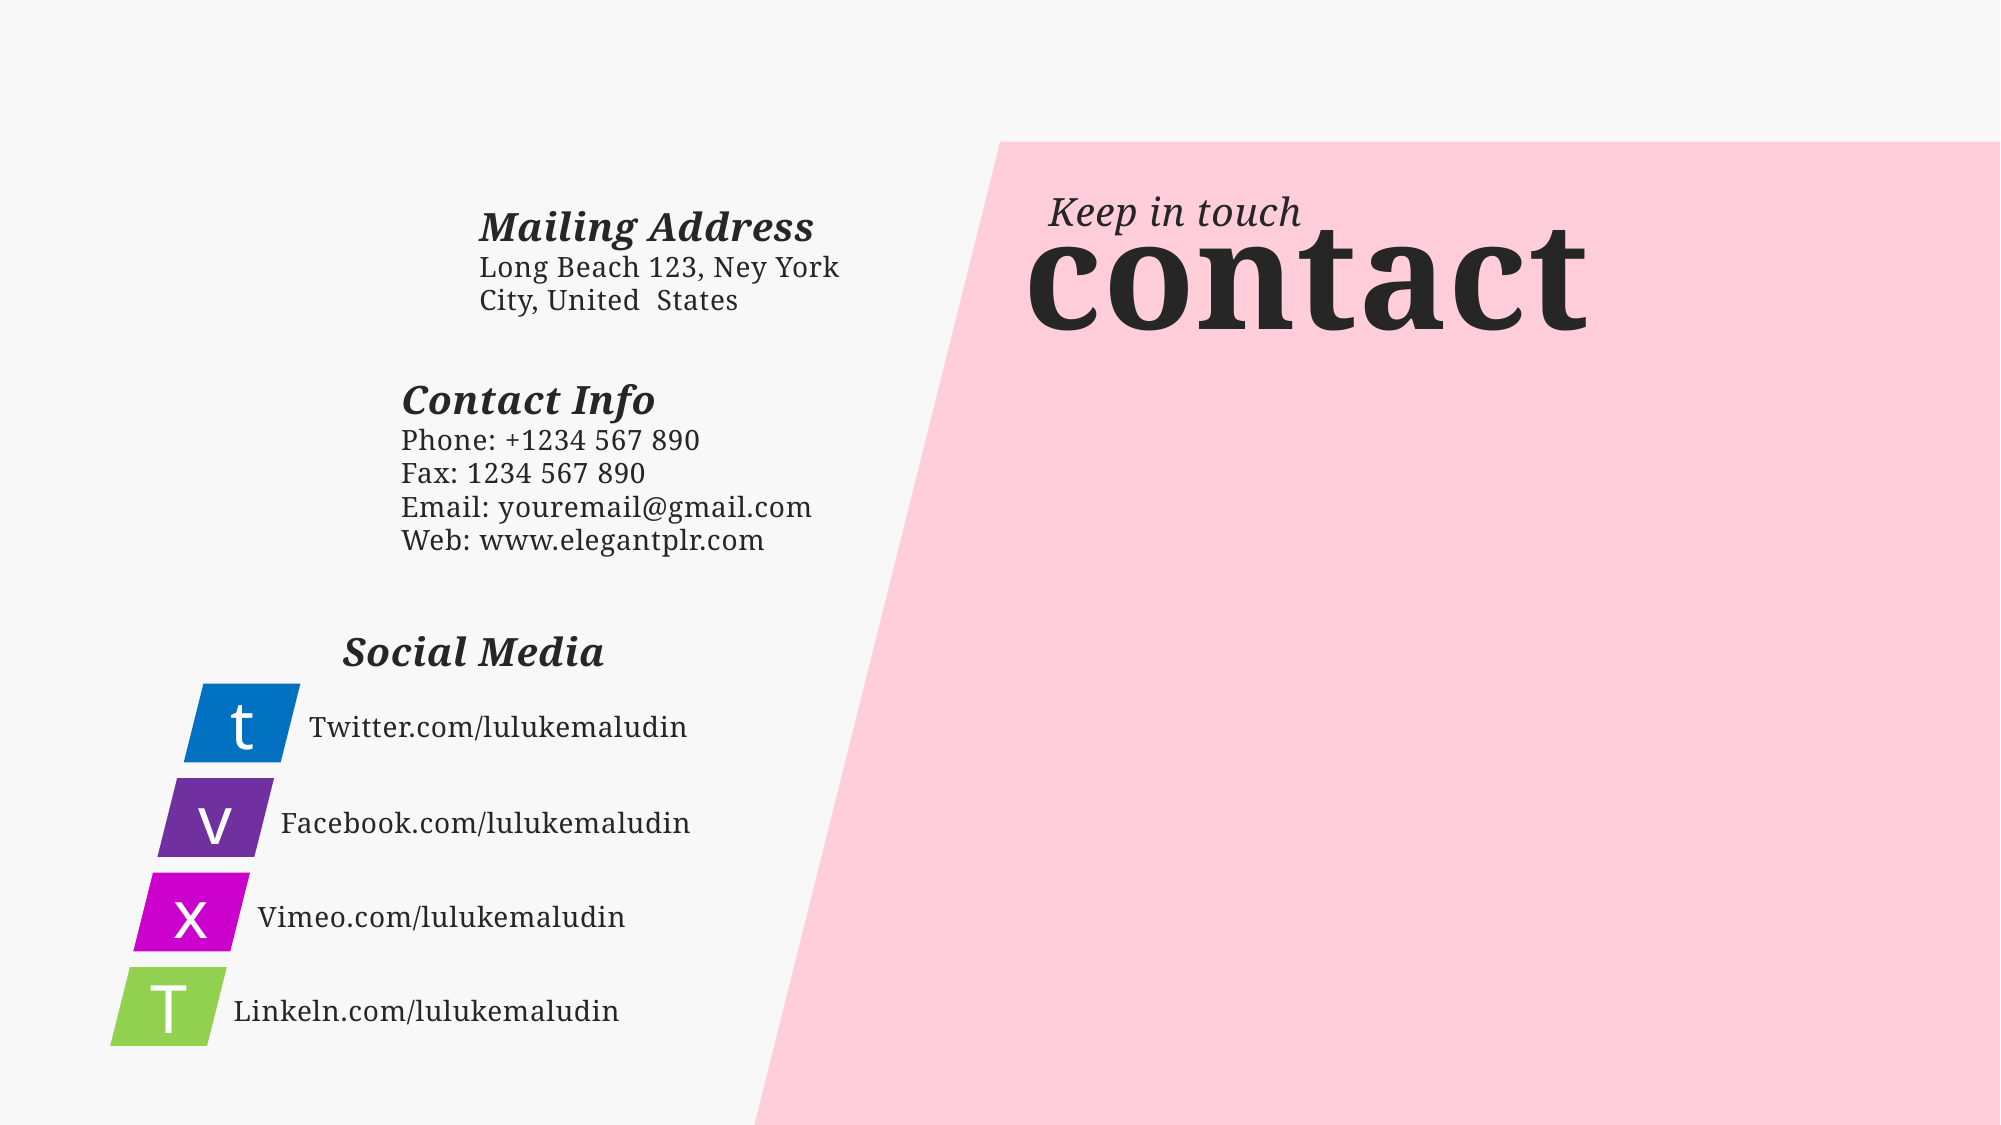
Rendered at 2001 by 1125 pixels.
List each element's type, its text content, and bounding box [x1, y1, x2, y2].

text_box Contact Info Phone: +1234 567 890 Fax: 1234 567 890 Email: youremail@gmail.com Web: www.elegantplr.com [386, 368, 753, 564]
text_box v [156, 777, 276, 858]
text_box x [132, 871, 252, 953]
text_box t [182, 682, 302, 764]
text_box Vimeo.com/lulukemaludin [243, 891, 641, 940]
text_box Mailing Address Long Beach 123, Ney York City, United States [464, 195, 753, 324]
text_box T [108, 966, 229, 1047]
text_box Linkeln.com/lulukemaludin [218, 986, 635, 1035]
text_box Twitter.com/lulukemaludin [294, 702, 703, 751]
text_box Social Media [327, 620, 621, 682]
text_box Facebook.com/lulukemaludin [266, 797, 707, 846]
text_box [753, 141, 2000, 1125]
